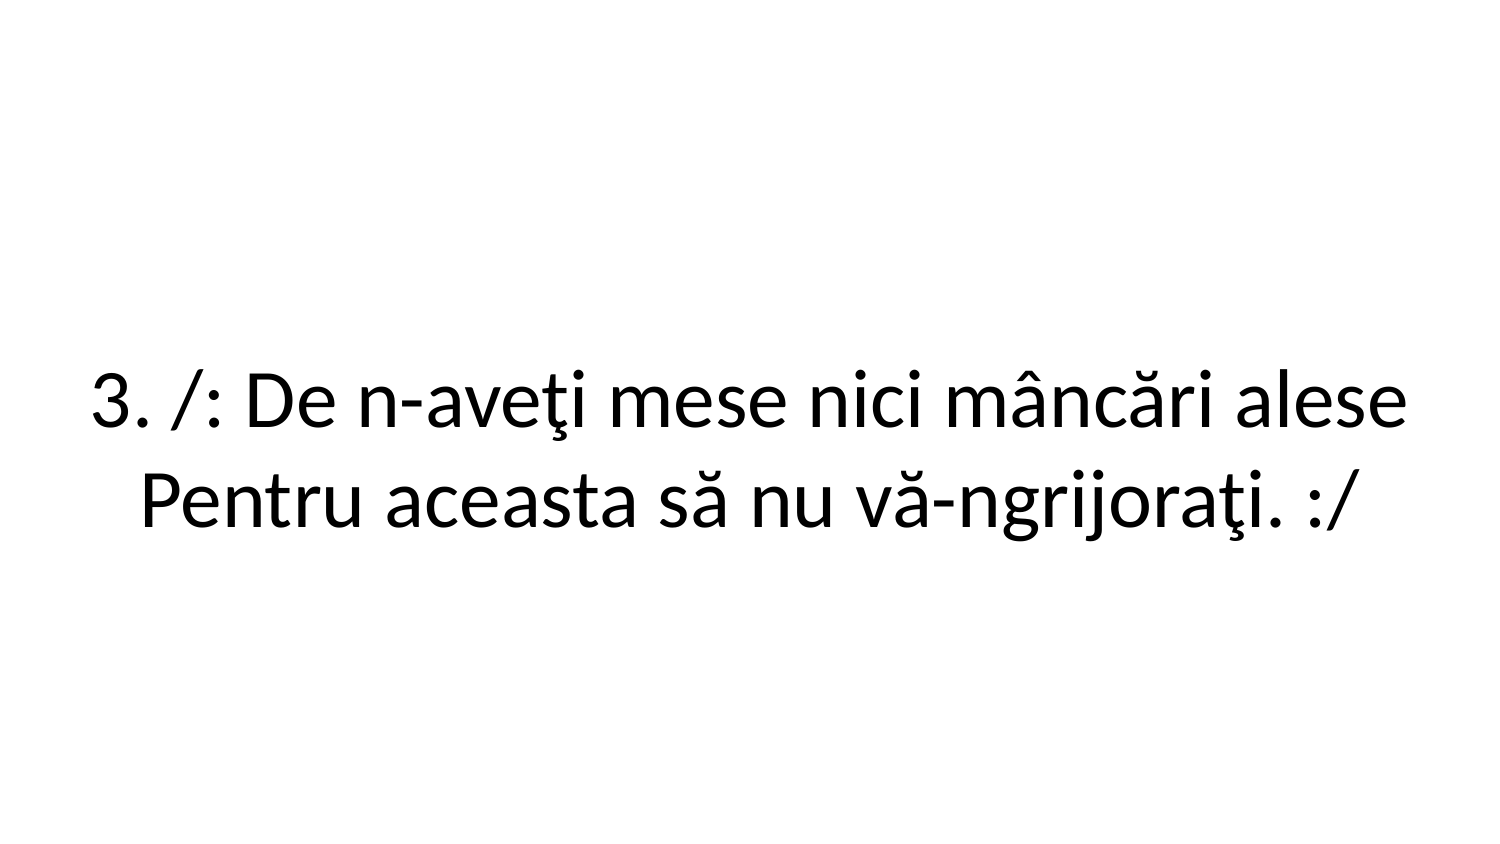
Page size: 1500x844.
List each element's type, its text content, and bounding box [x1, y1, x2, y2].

text_box 3. /: De n-aveţi mese nici mâncări alese Pentru aceasta să nu vă-ngrijoraţi. :/ [74, 292, 1425, 552]
